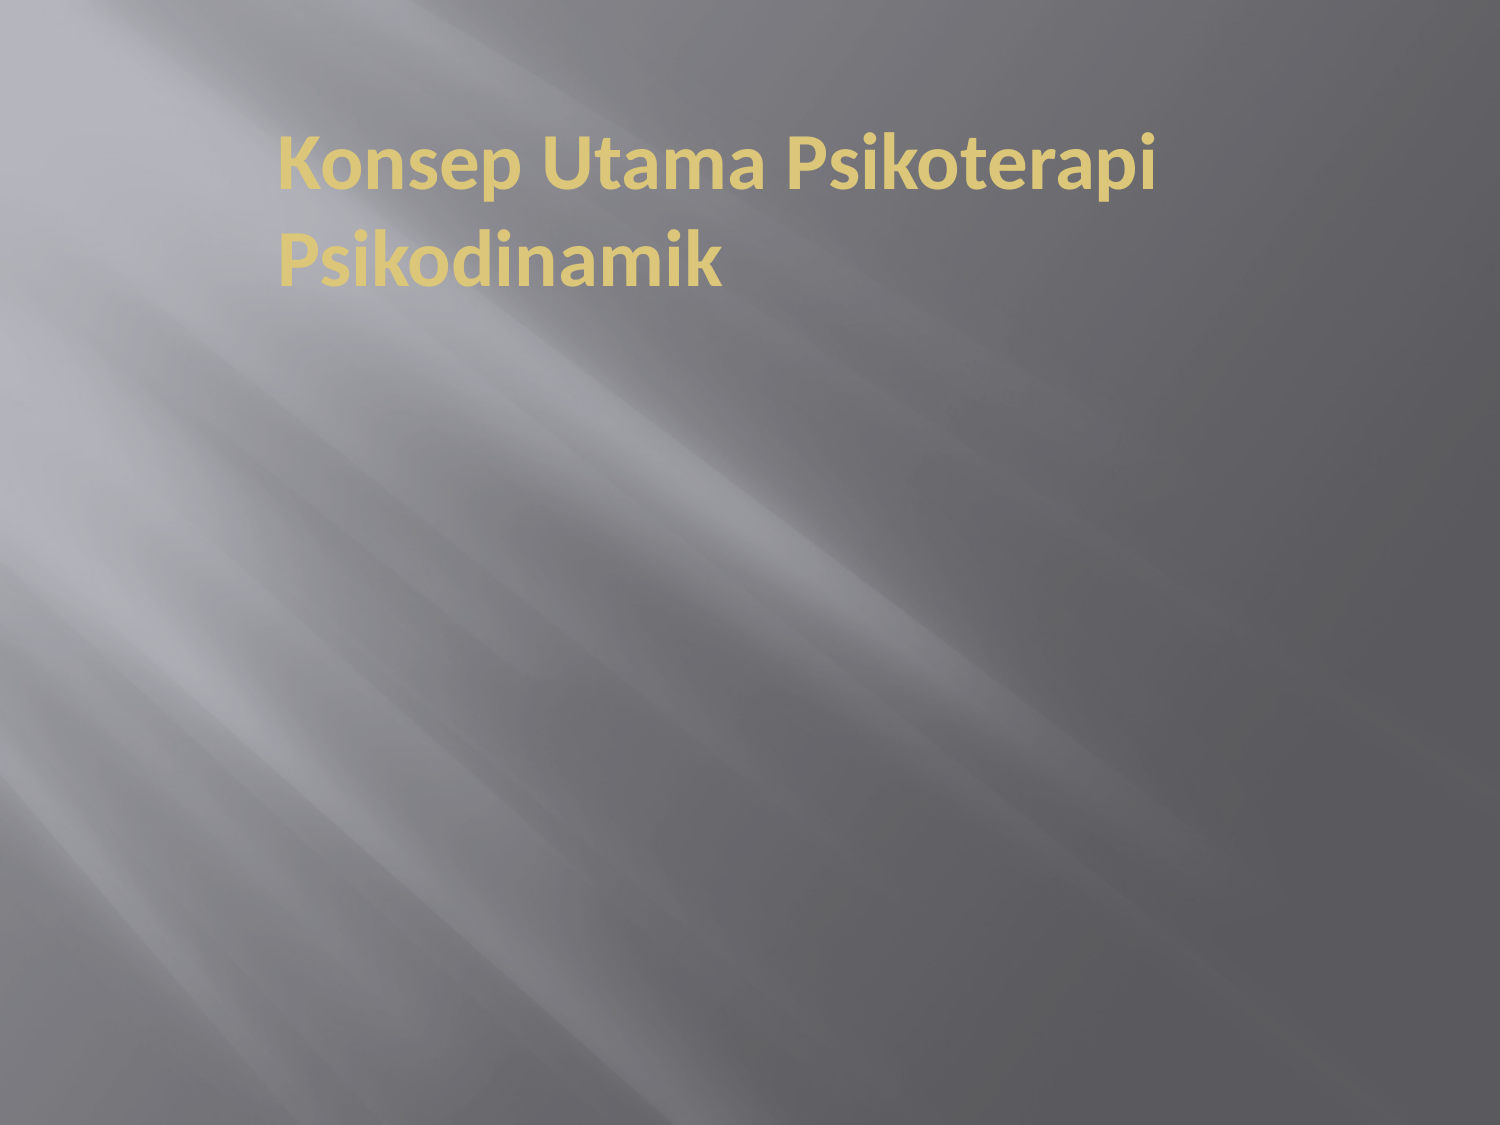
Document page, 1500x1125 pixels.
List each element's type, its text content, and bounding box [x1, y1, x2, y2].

title Konsep Utama Psikoterapi Psikodinamik [262, 99, 1425, 400]
